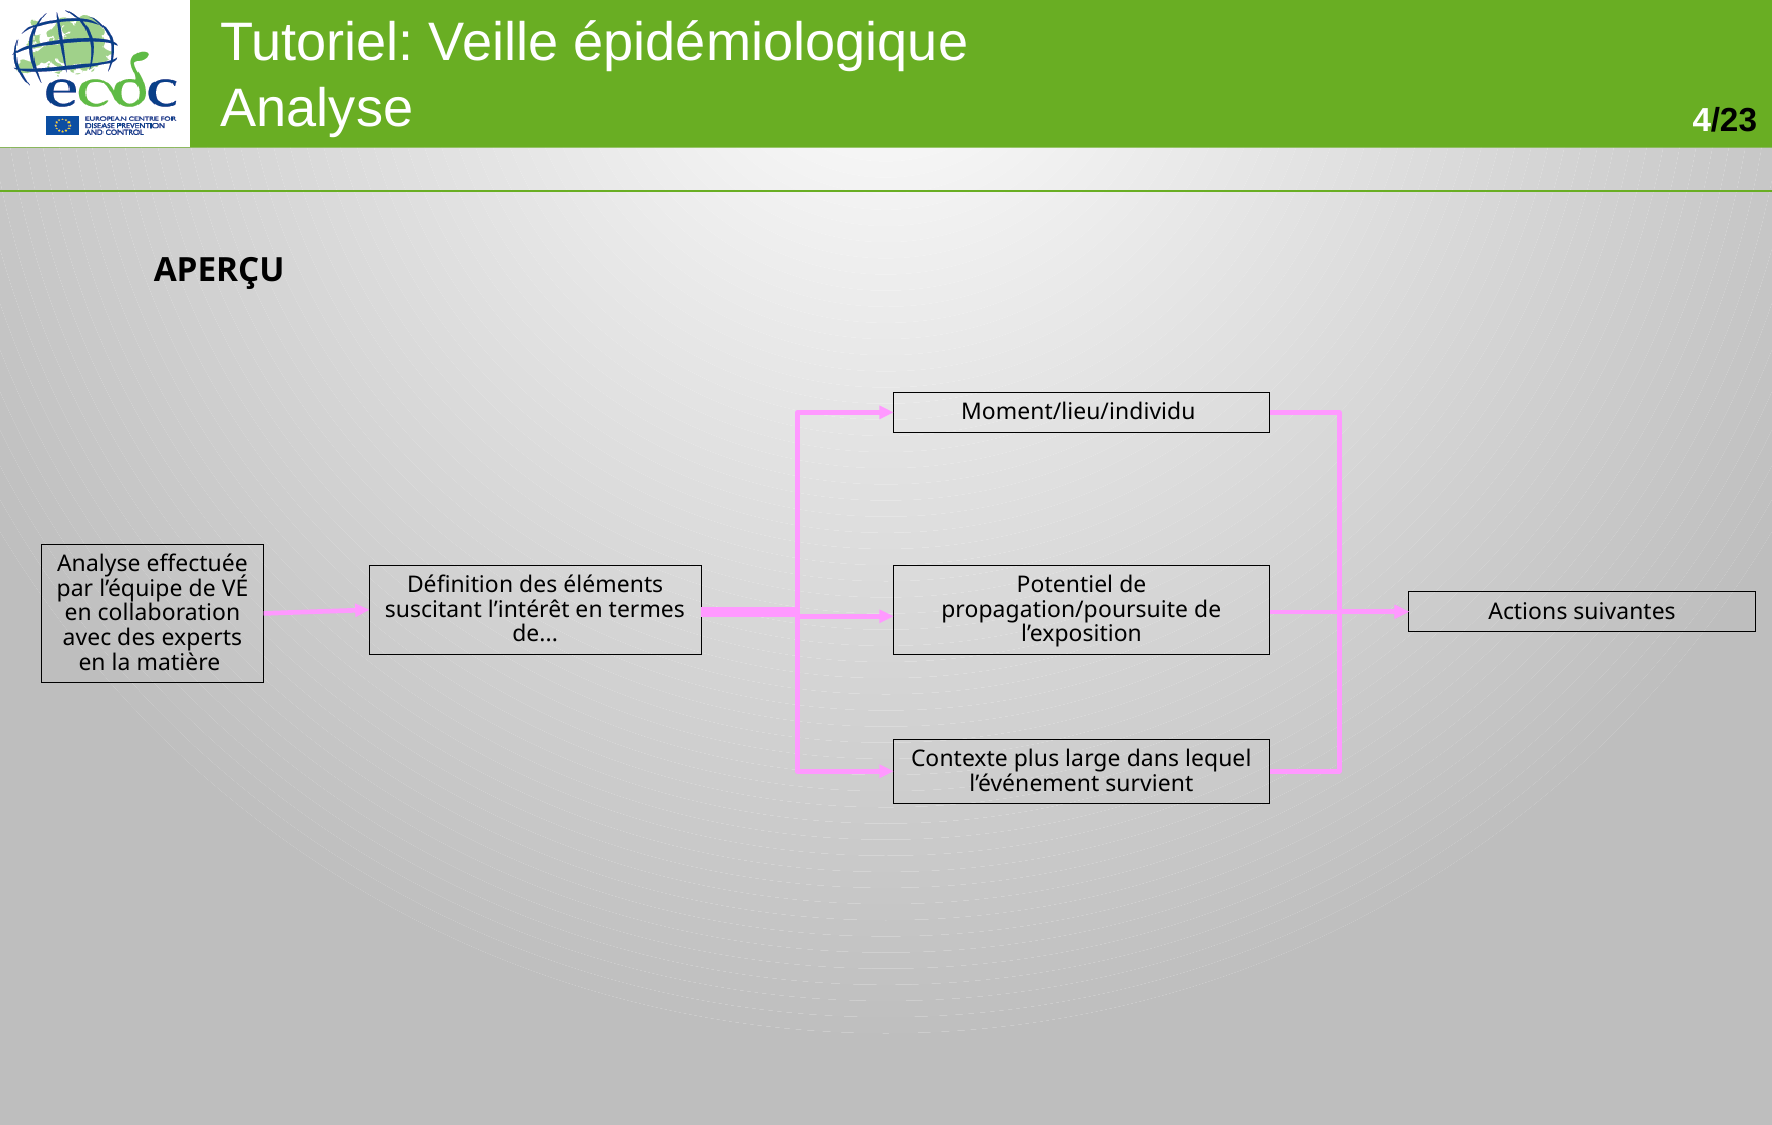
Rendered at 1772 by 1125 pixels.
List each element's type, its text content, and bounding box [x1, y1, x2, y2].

text_box Potentiel de propagation/poursuite de l’exposition [898, 565, 1264, 655]
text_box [701, 412, 894, 613]
text_box Moment/lieu/individu [893, 392, 1270, 433]
text_box APERÇU [69, 244, 370, 296]
picture [0, 0, 190, 147]
text_box Définition des éléments suscitant l’intérêt en termes de... [369, 565, 696, 655]
text_box Analyse effectuée par l’équipe de VÉ en collaboration avec des experts en la matière [41, 544, 264, 683]
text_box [1269, 617, 1409, 773]
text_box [701, 613, 894, 617]
text_box Contexte plus large dans lequel l’événement survient [893, 739, 1270, 804]
text_box Actions suivantes [1413, 591, 1756, 632]
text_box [1269, 412, 1409, 610]
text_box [701, 625, 894, 773]
